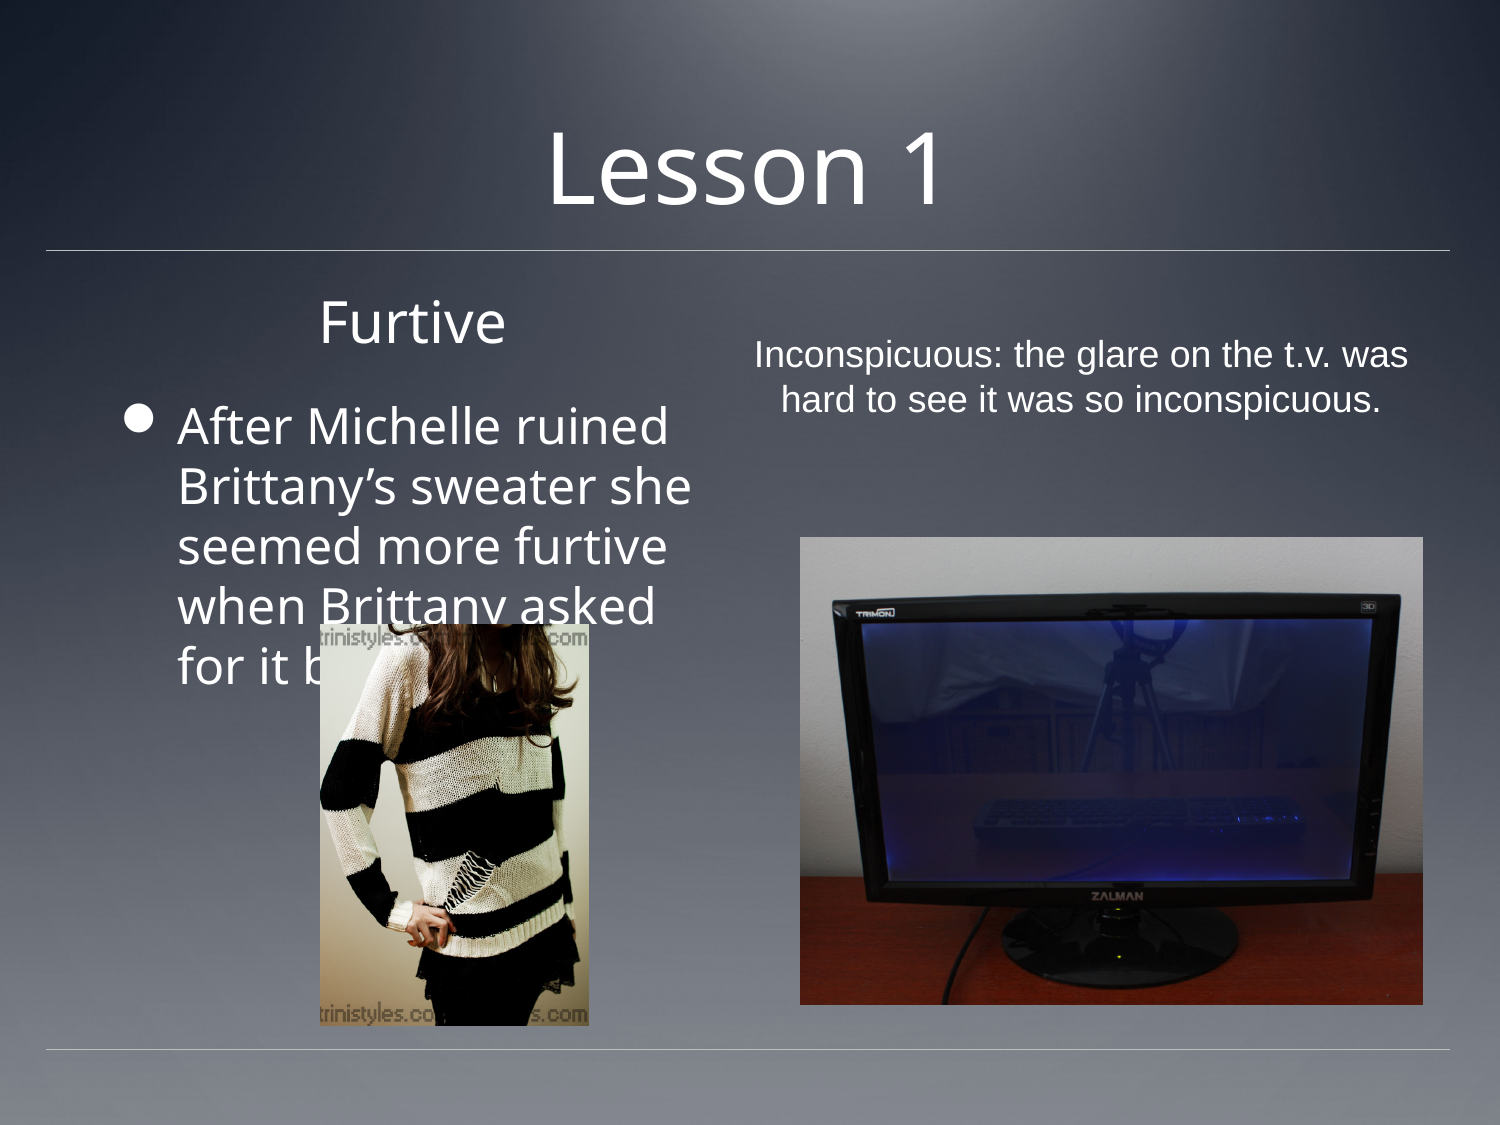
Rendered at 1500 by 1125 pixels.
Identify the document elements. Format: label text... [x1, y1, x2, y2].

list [247, 622, 662, 1028]
title Lesson 1 [105, 17, 1394, 233]
picture [797, 535, 1425, 1007]
list After Michelle ruined Brittany’s sweater she seemed more furtive when Brittany asked for it back. [105, 387, 721, 1026]
list Furtive [105, 251, 721, 387]
list Inconspicuous: the glare on the t.v. was hard to see it was so inconspicuous. [737, 287, 1425, 462]
